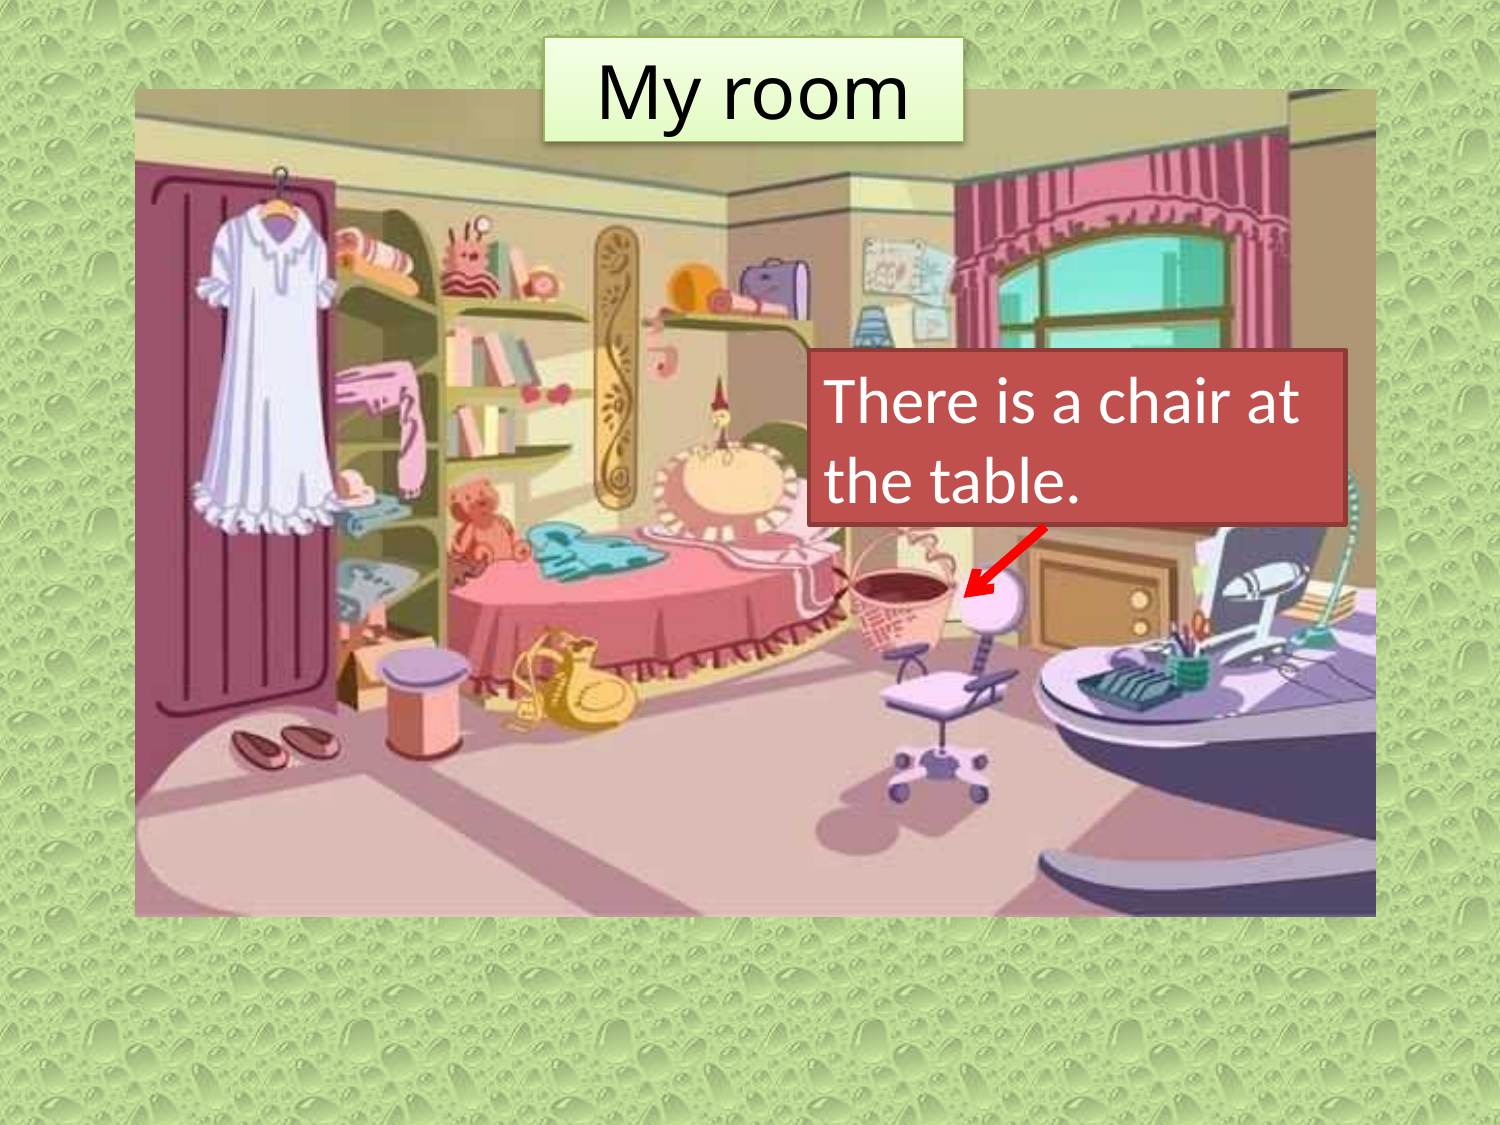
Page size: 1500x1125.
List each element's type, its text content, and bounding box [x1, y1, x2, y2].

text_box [963, 526, 1046, 599]
picture [135, 89, 1377, 918]
text_box My room [543, 36, 964, 88]
